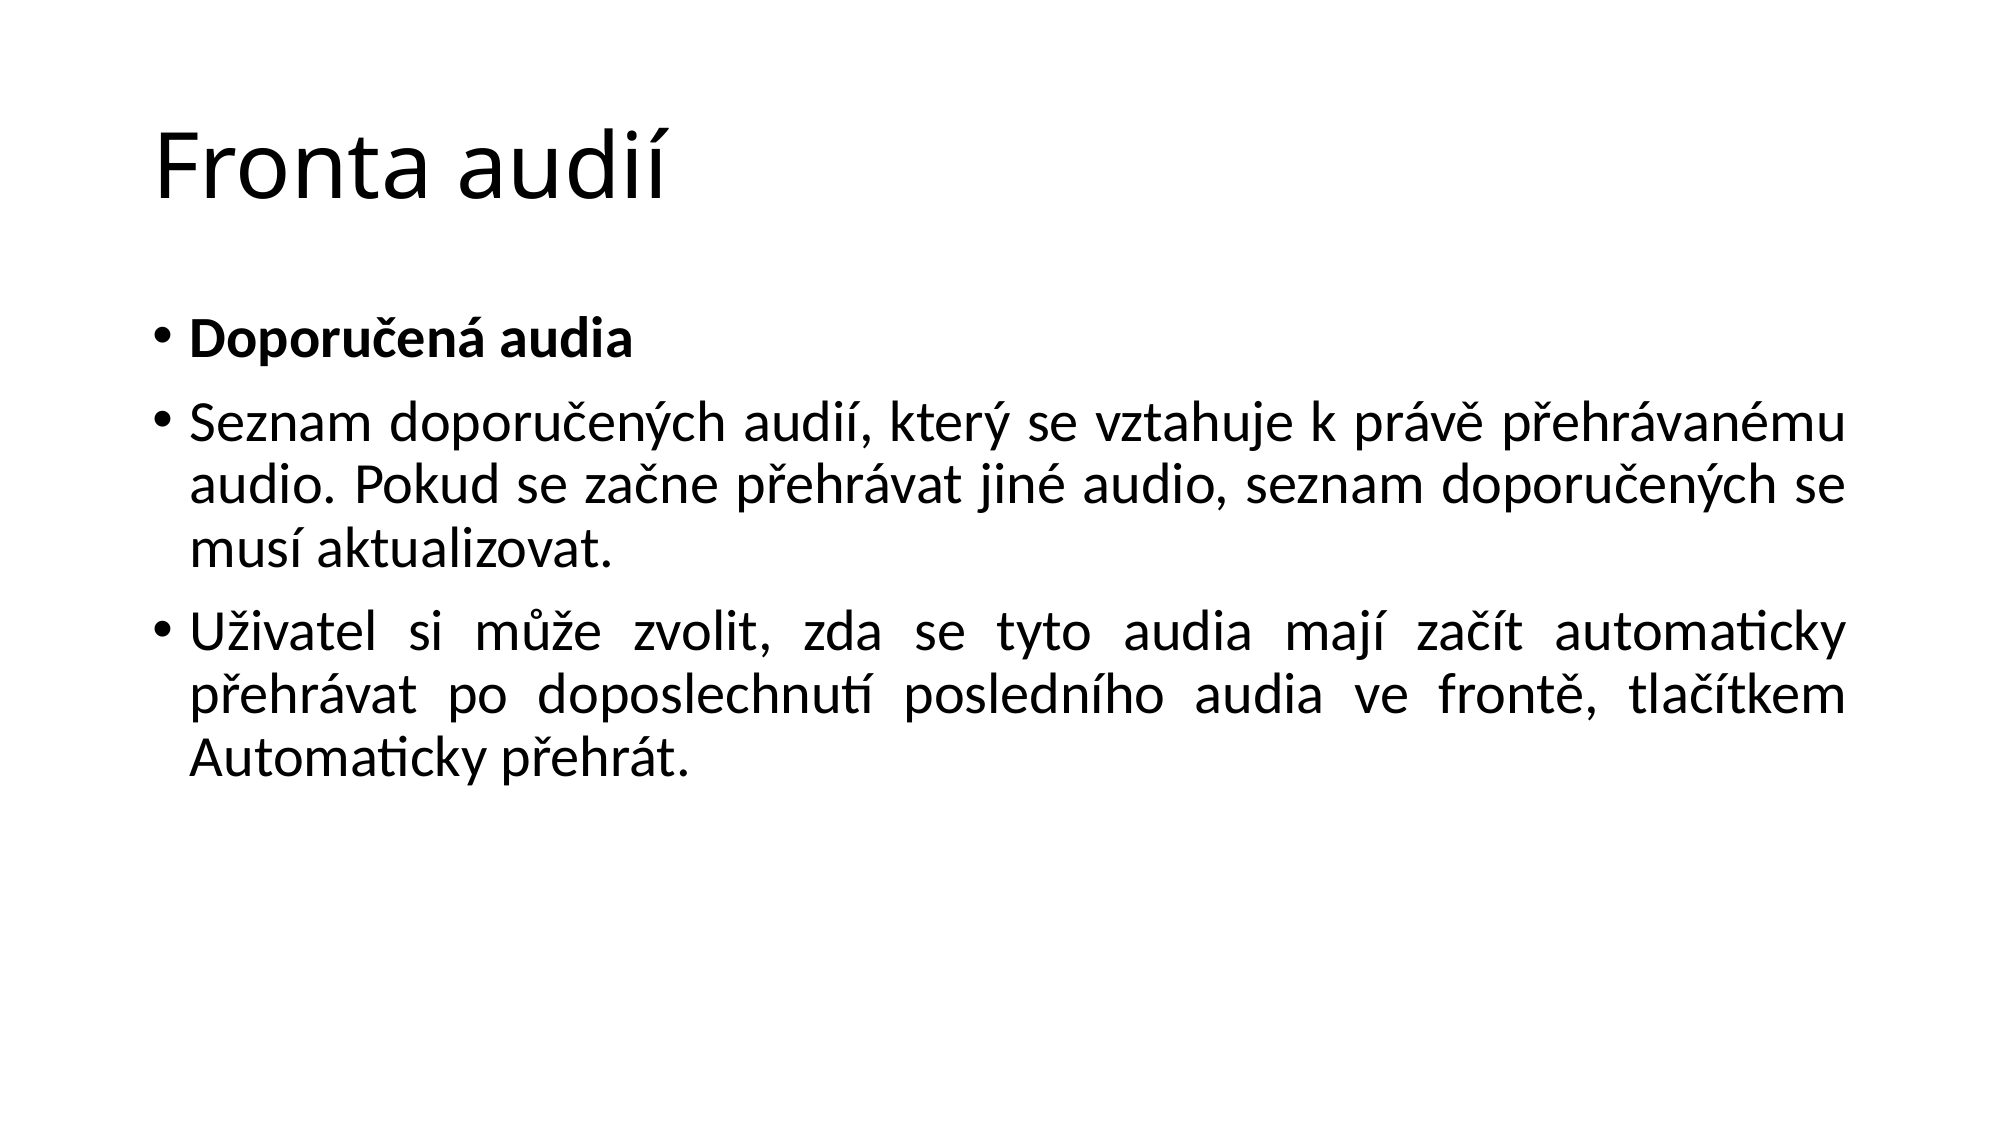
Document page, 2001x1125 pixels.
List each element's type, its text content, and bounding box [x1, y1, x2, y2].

title Fronta audií [137, 59, 1863, 278]
list Doporučená audia Seznam doporučených audií, který se vztahuje k právě přehrávanému audio. Pokud se začne přehrávat jiné audio, seznam doporučených se musí aktualizovat. Uživatel si může zvolit, zda se tyto audia mají začít automaticky přehrávat po doposlechnutí posledního audia ve frontě, tlačítkem Automaticky přehrát. [137, 299, 1863, 1014]
